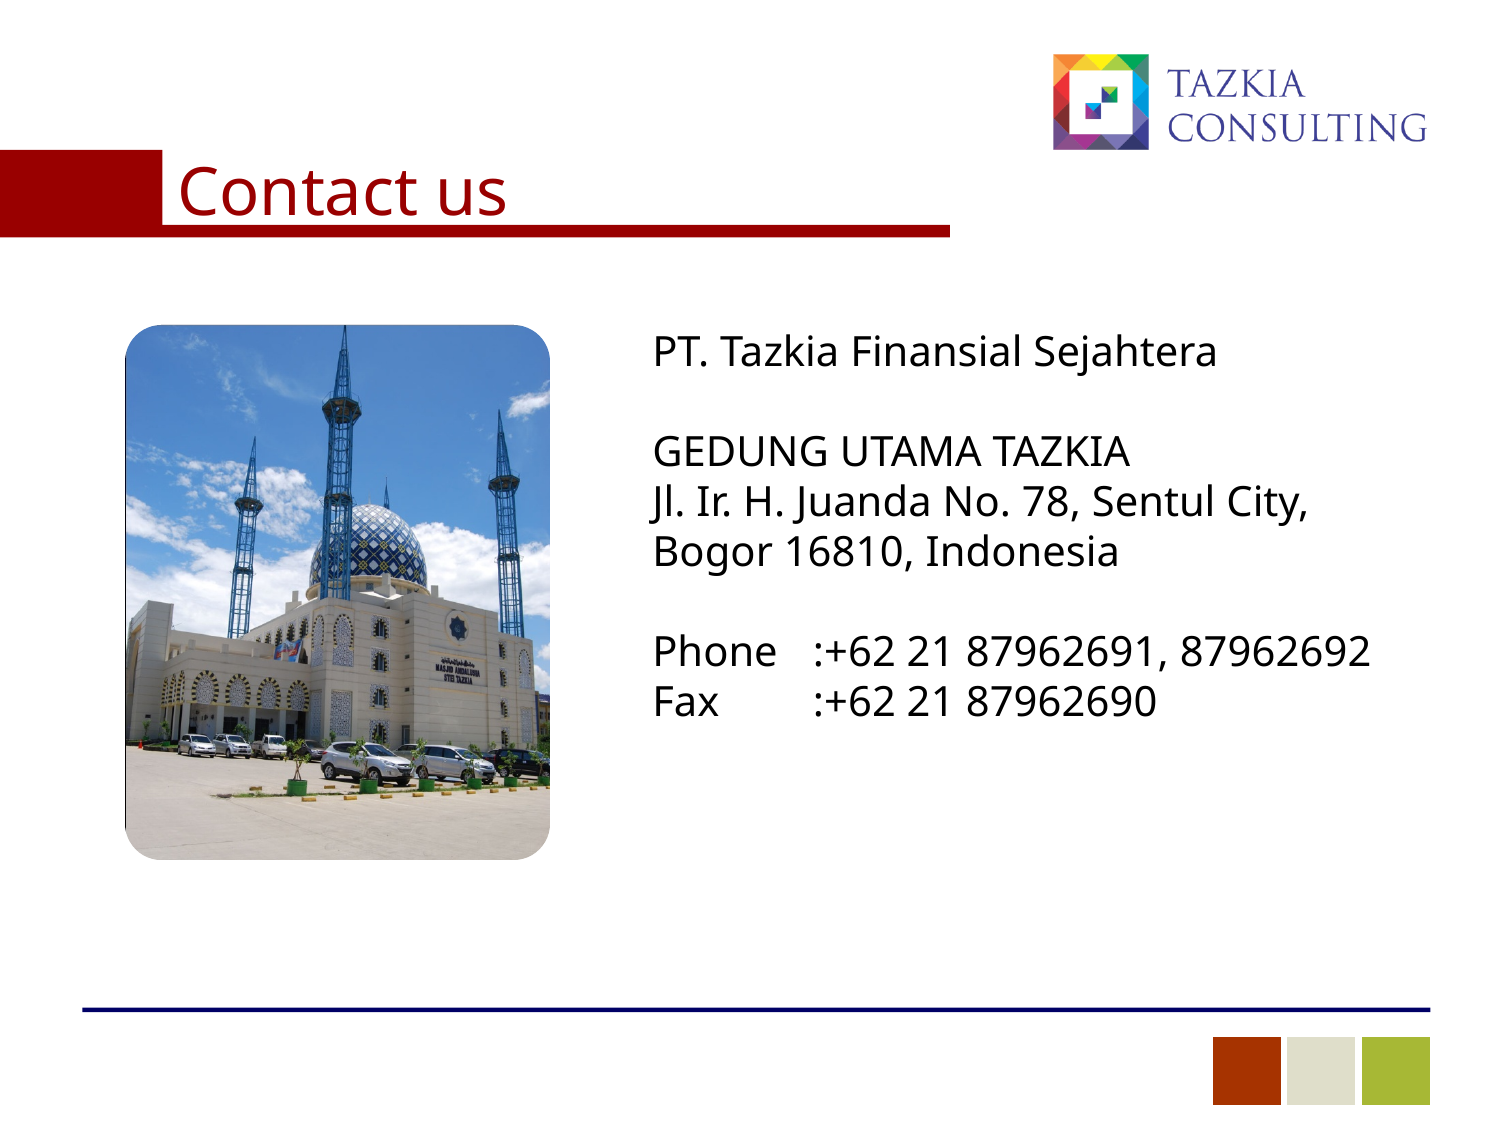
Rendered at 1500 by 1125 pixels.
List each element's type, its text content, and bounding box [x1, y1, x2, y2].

text_box Contact us [162, 141, 1063, 237]
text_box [0, 149, 951, 238]
text_box PT. Tazkia Finansial Sejahtera GEDUNG UTAMA TAZKIA Jl. Ir. H. Juanda No. 78, Sentul City, Bogor 16810, Indonesia Phone :+62 21 87962691, 87962692 Fax :+62 21 87962690 [637, 317, 1396, 883]
picture [1053, 54, 1427, 150]
picture [124, 324, 551, 861]
